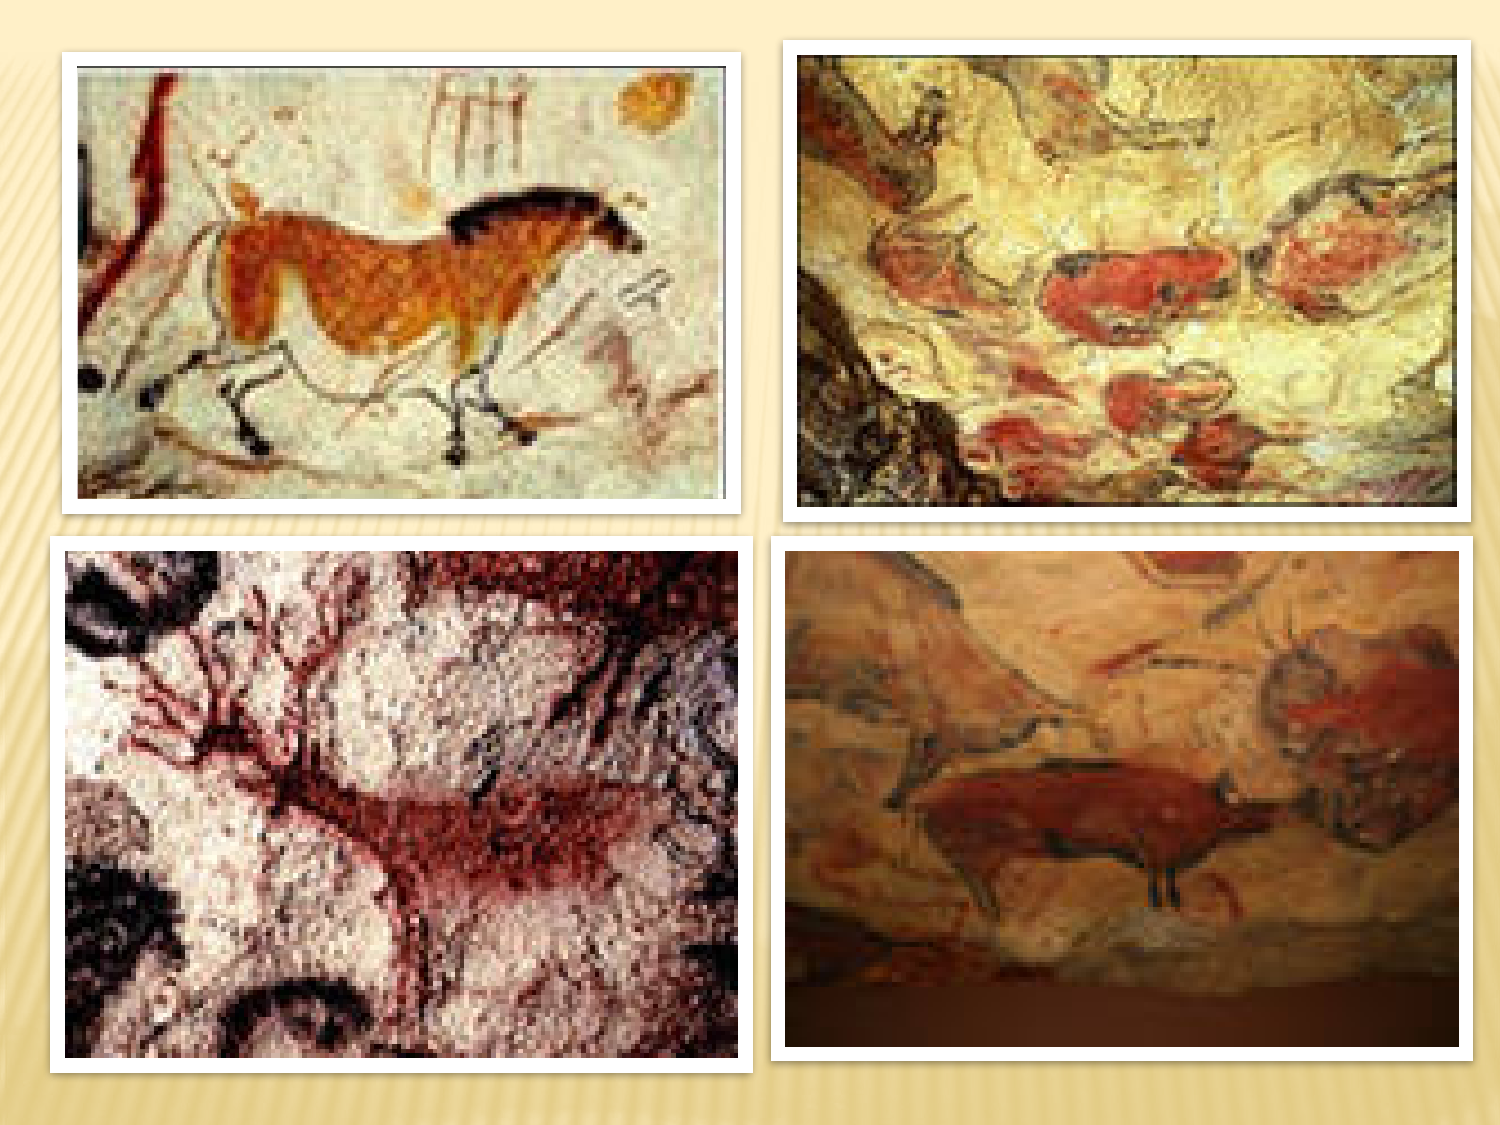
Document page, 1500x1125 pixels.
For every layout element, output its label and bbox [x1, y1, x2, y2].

picture [76, 65, 727, 500]
picture [785, 550, 1459, 1048]
picture [796, 54, 1458, 508]
picture [64, 550, 739, 1059]
